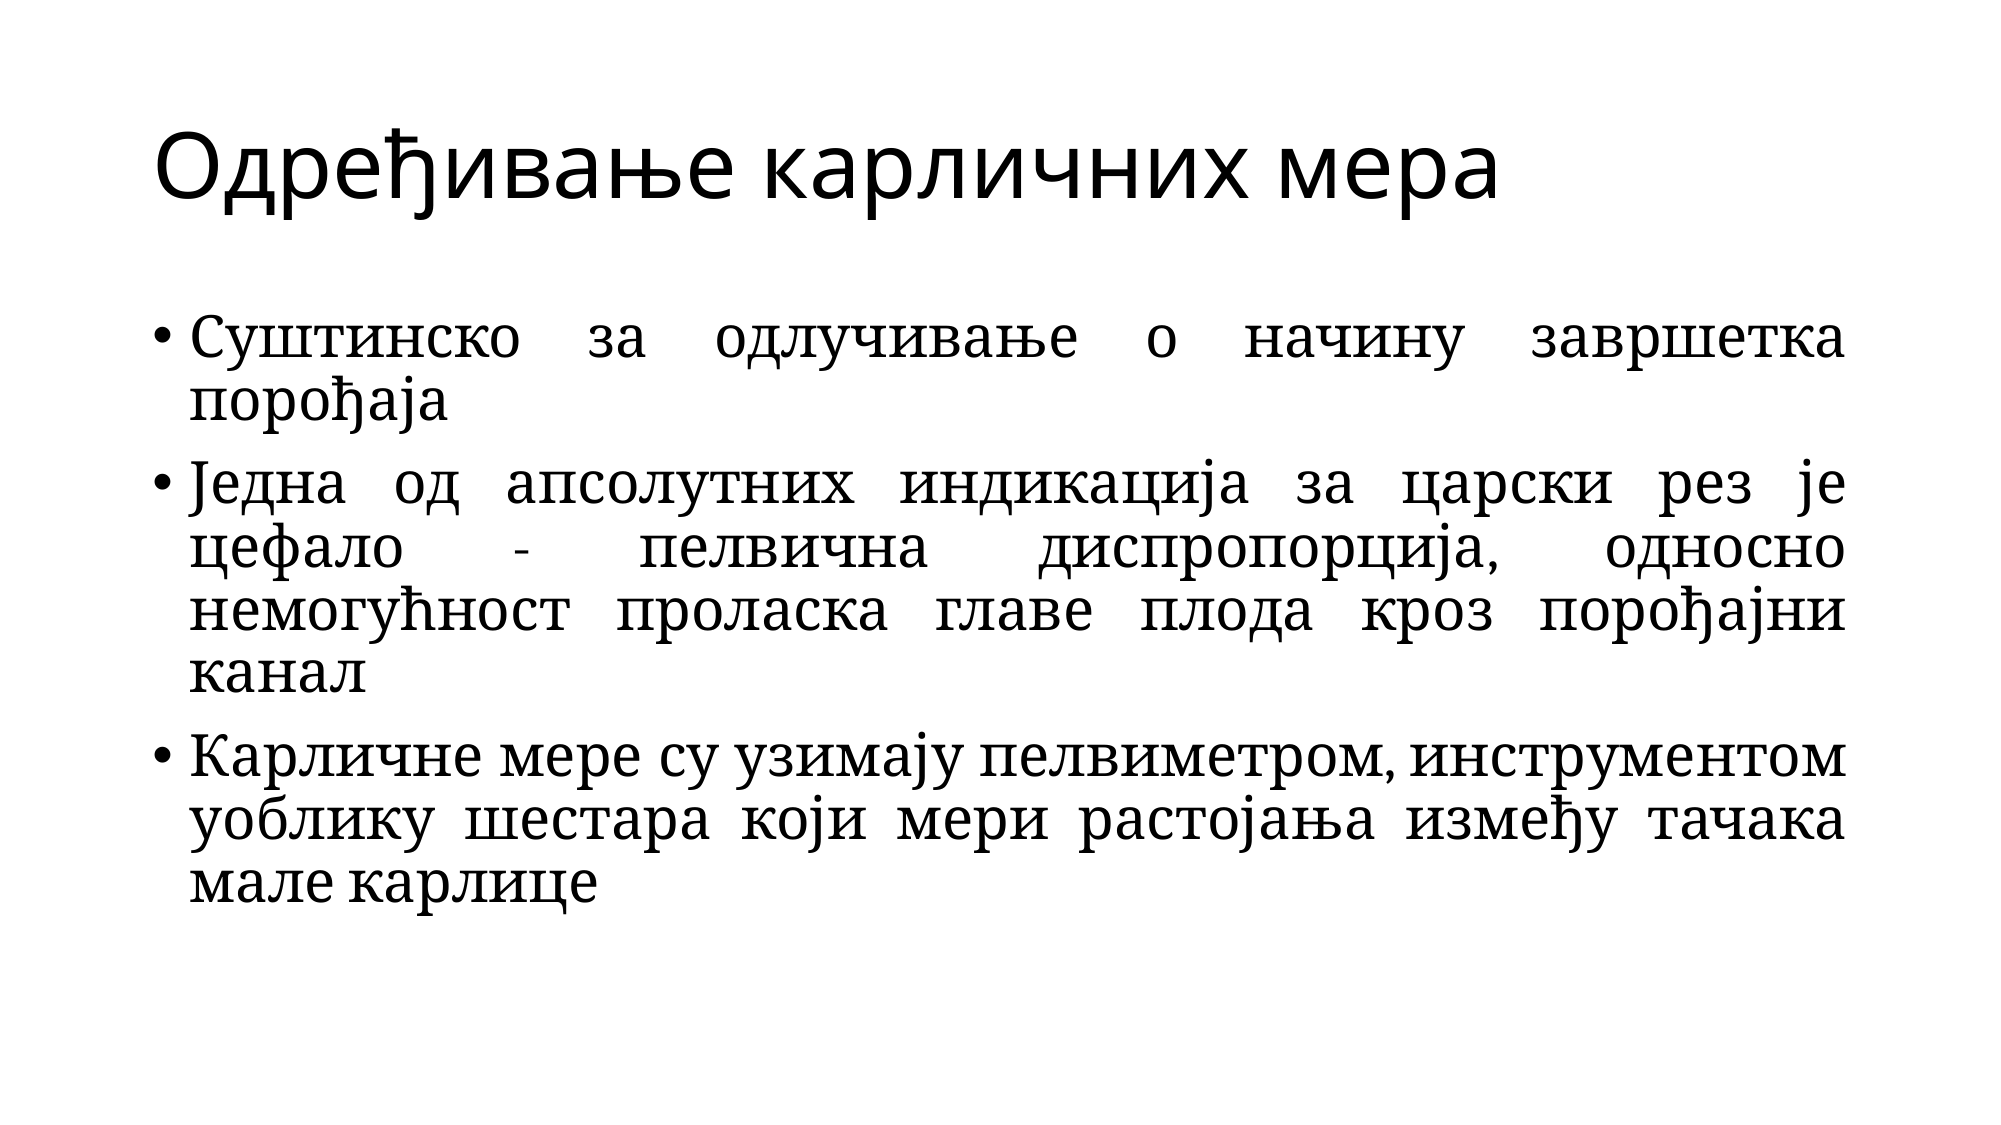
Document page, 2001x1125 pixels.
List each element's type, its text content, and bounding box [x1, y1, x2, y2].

title Одређивање карличних мера [137, 59, 1863, 278]
list Суштинско за одлучивање о начину завршетка порођаја Једна од апсолутних индикација за царски рез је цефало - пелвична диспропорција, односно немогућност проласка главе плода кроз порођајни канал Карличне мере су узимају пелвиметром, инструментом уоблику шестара који мери растојања између тачака мале карлице [137, 299, 1863, 1014]
